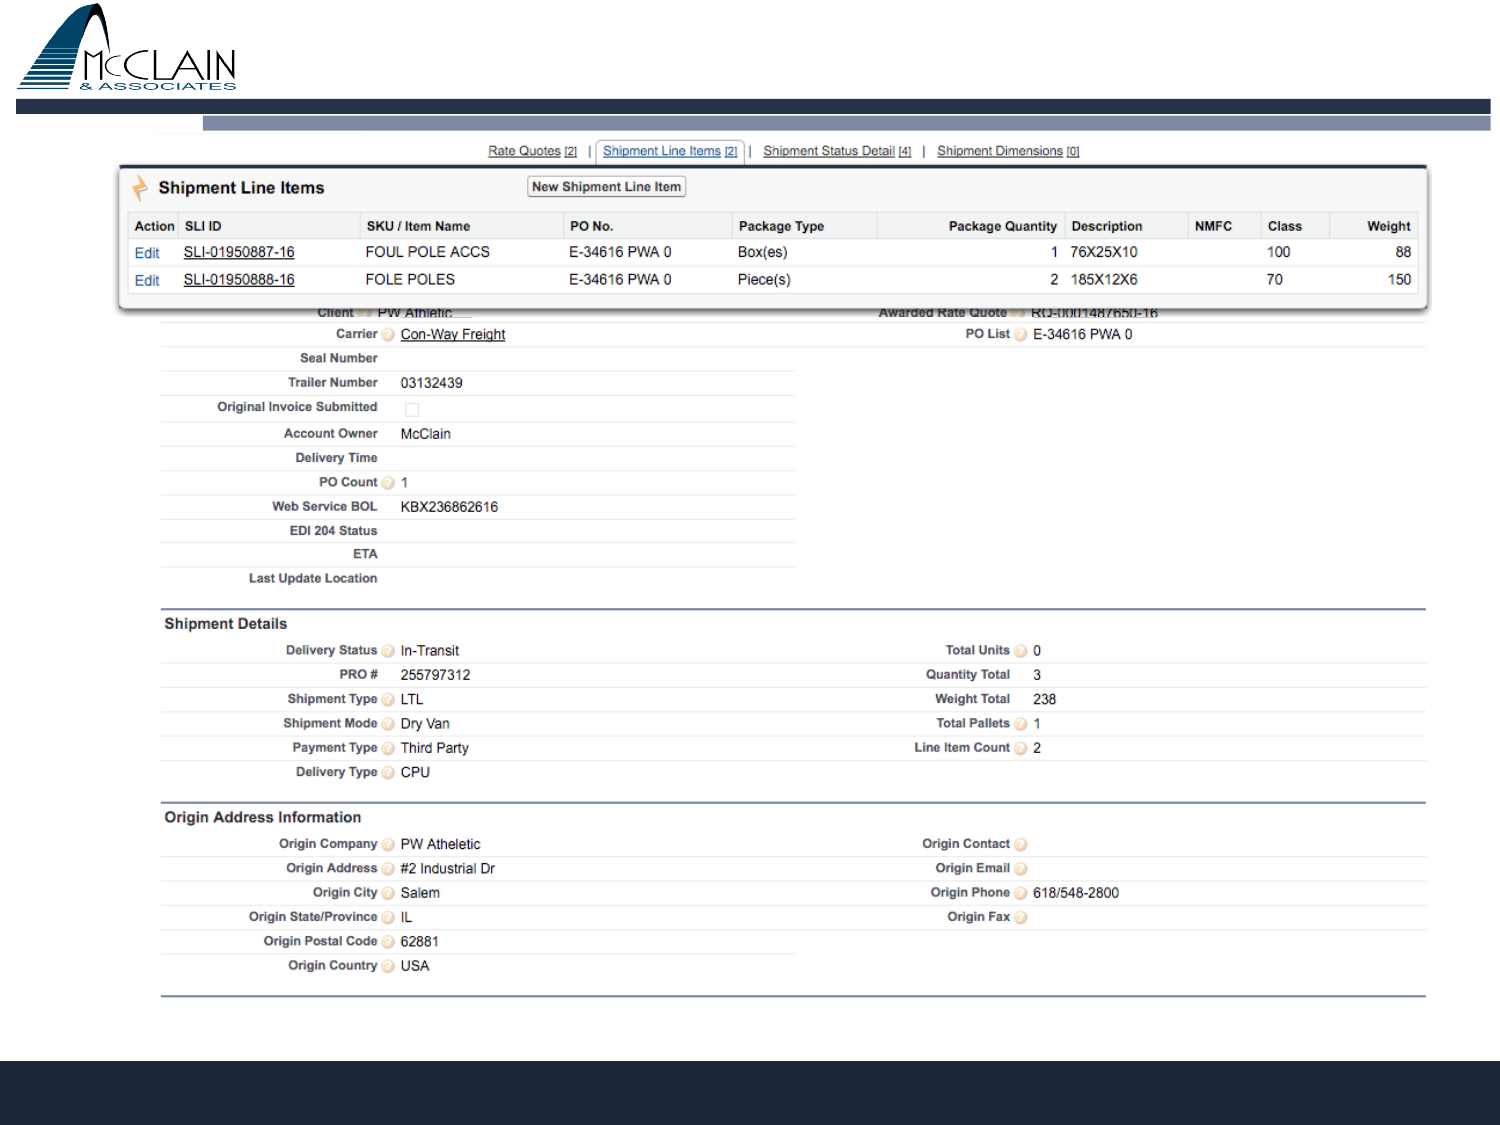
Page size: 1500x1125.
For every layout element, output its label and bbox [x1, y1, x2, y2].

picture [112, 133, 1433, 1001]
picture [16, 3, 236, 90]
picture [0, 1061, 1500, 1125]
